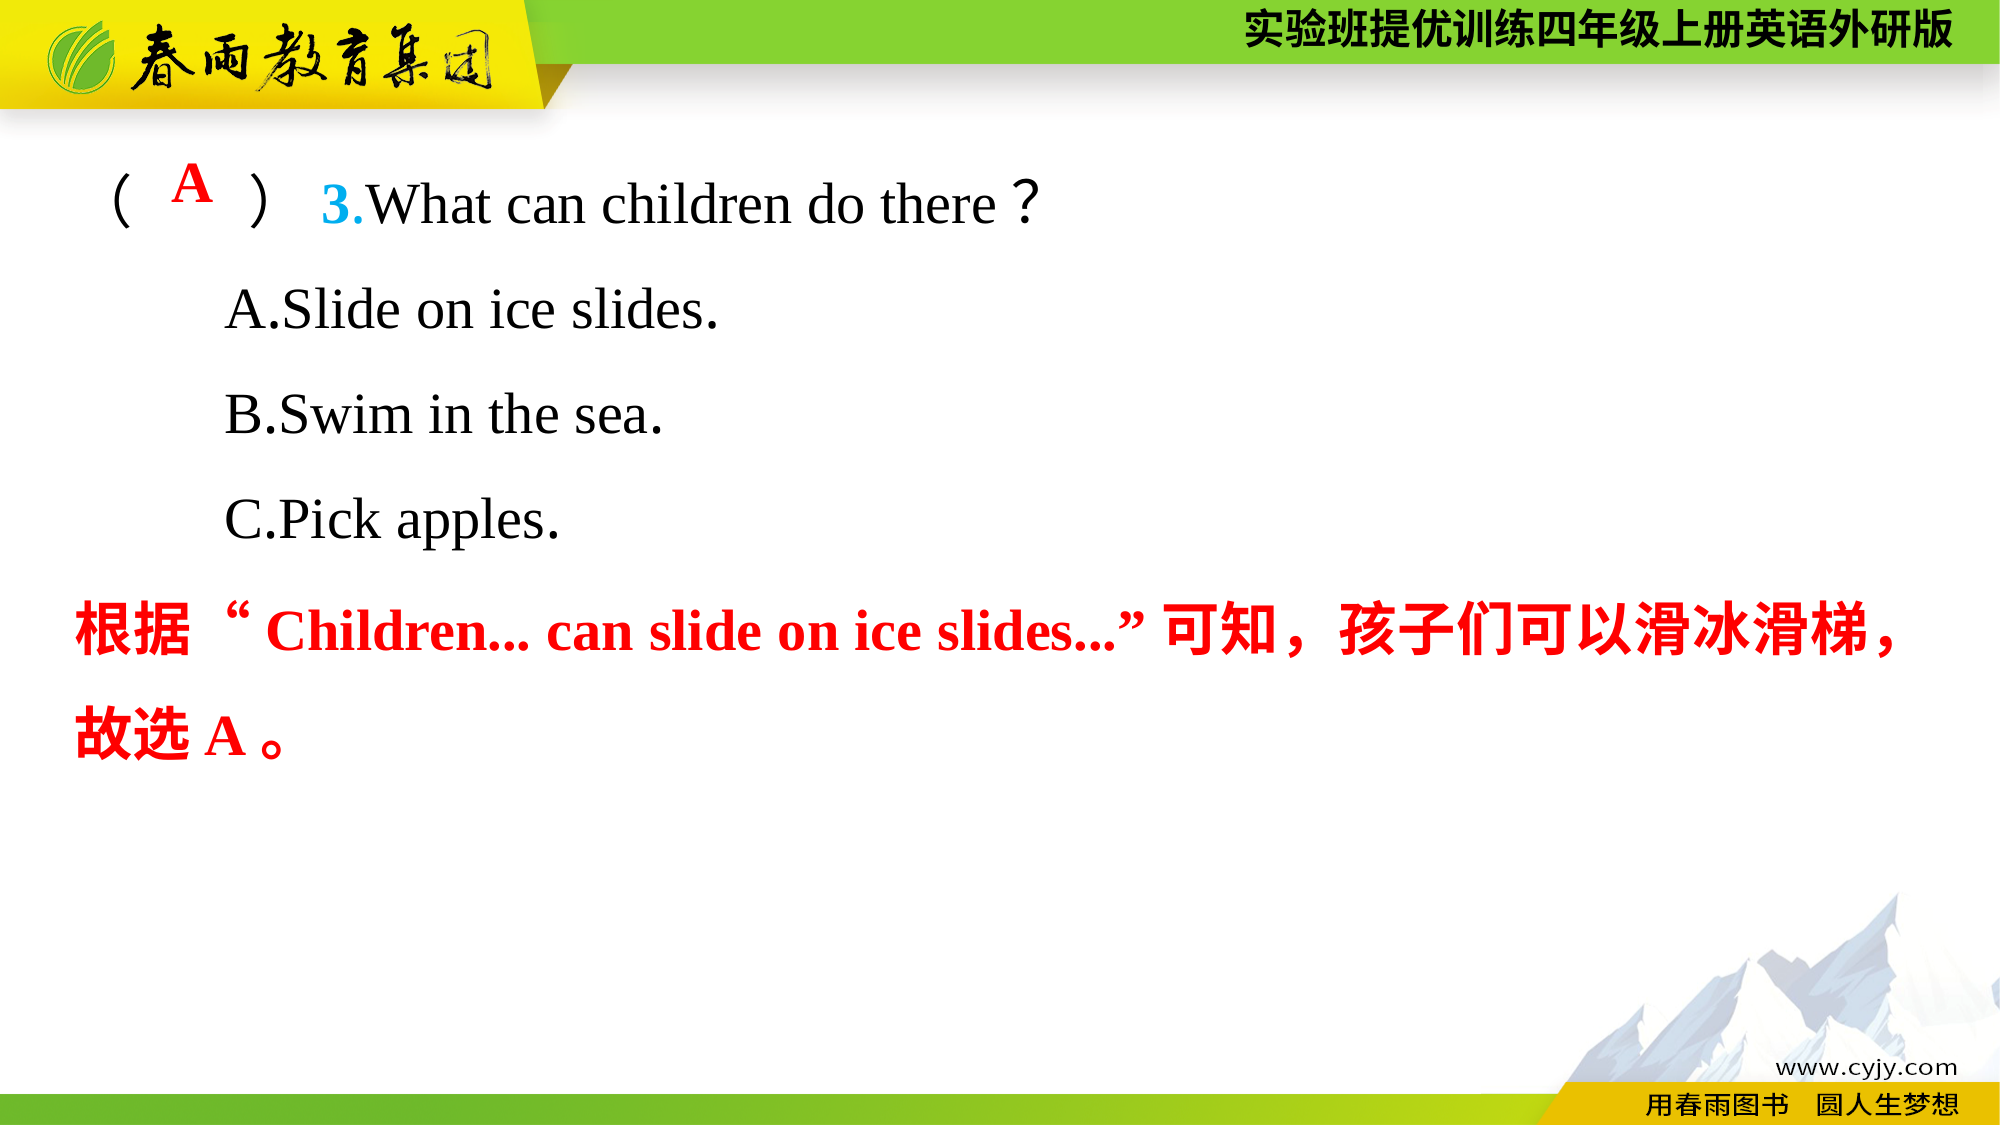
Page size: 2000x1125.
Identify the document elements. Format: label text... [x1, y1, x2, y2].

text_box A [157, 137, 229, 222]
list （ ）3.What can children do there？ A.Slide on ice slides. B.Swim in the sea. C.Pick apples. [59, 122, 1944, 549]
picture [0, 0, 2000, 1125]
text_box 根据“Children... can slide on ice slides...”可知，孩子们可以滑冰滑梯，故选A。 [59, 549, 1944, 775]
